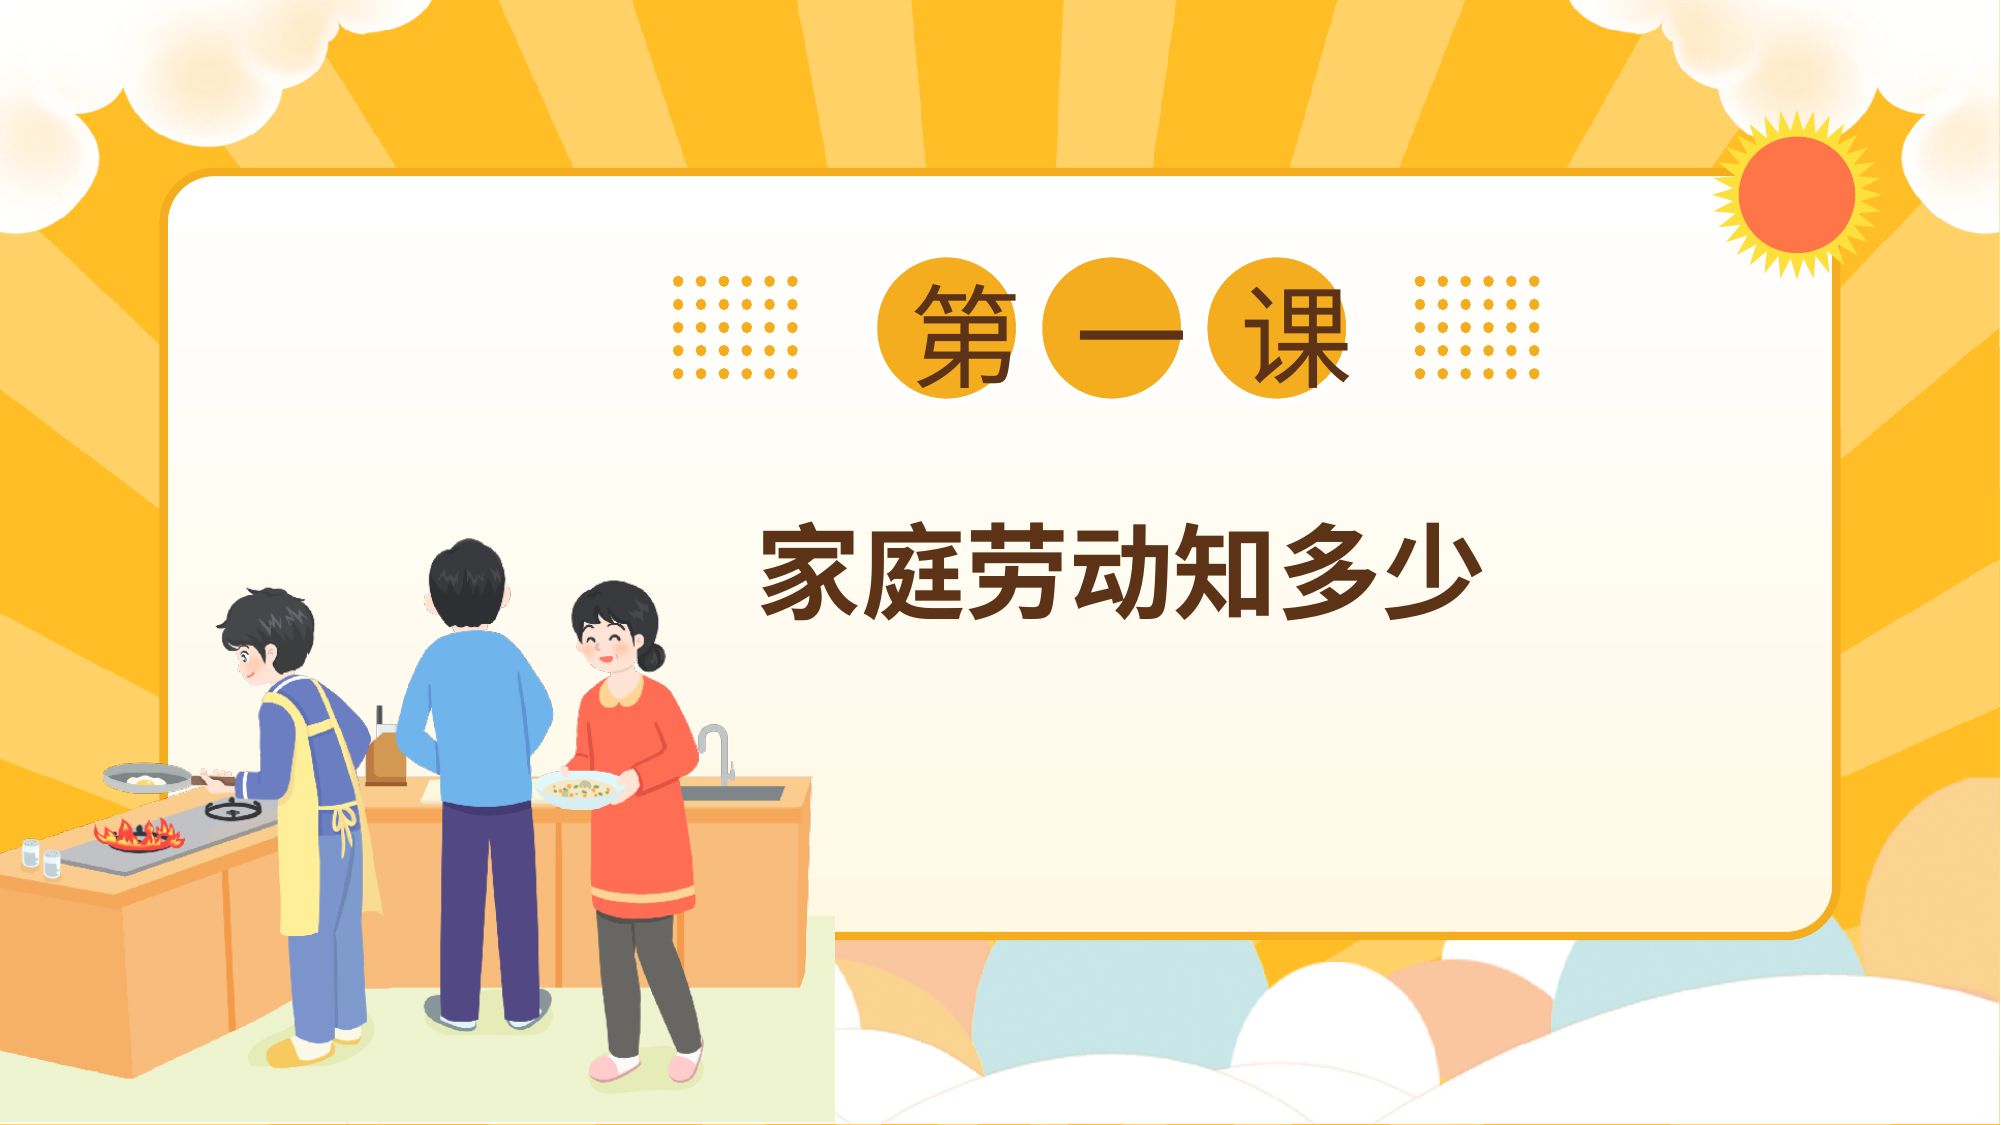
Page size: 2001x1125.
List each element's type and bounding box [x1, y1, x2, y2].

picture [0, 0, 2000, 1125]
text_box [874, 254, 1350, 402]
text_box [1711, 109, 1883, 280]
